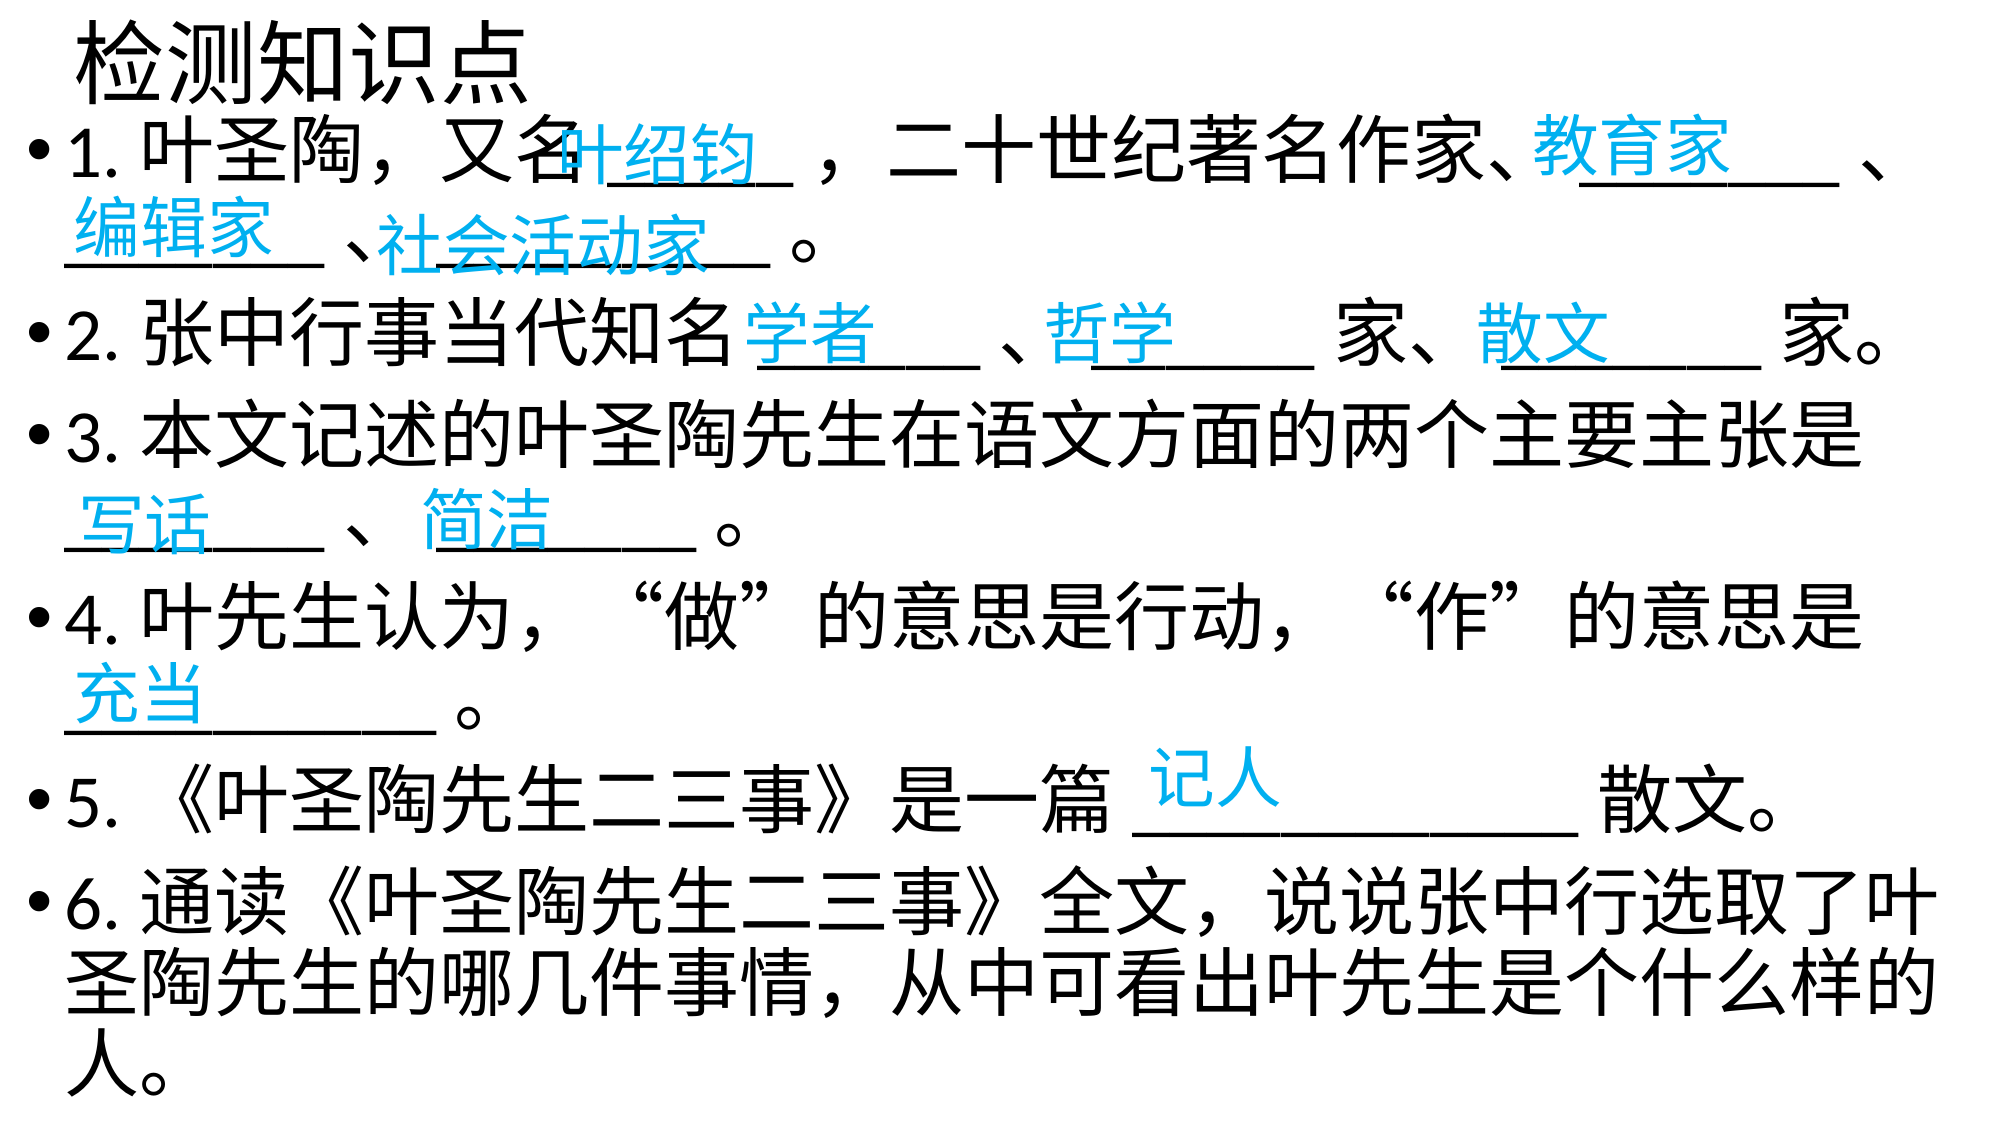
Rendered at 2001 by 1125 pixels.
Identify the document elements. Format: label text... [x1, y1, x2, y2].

list 1.叶圣陶，又名_____，二十世纪著名作家、_______、_______、_________。 2.张中行事当代知名______、______家、_______家。 3.本文记述的叶圣陶先生在语文方面的两个主要主张是_______、_______。 4.叶先生认为，“做”的意思是行动，“作”的意思是__________。 5.《叶圣陶先生二三事》是一篇____________散文。 6.通读《叶圣陶先生二三事》全文，说说张中行选取了叶圣陶先生的哪几件事情，从中可看出叶先生是个什么样的人。 [11, 105, 1962, 820]
text_box 散文 [1462, 284, 1741, 379]
text_box 教育家 [1517, 96, 1756, 192]
text_box 记人 [1133, 728, 1474, 823]
text_box 学者 [728, 284, 908, 379]
text_box 哲学 [1028, 284, 1298, 379]
text_box 写话 [63, 475, 322, 570]
text_box 充当 [58, 644, 416, 740]
text_box 编辑家 [58, 178, 322, 274]
text_box 社会活动家 [361, 196, 777, 291]
title 检测知识点 [58, 6, 1784, 105]
text_box 叶绍钧 [542, 105, 816, 200]
text_box 简洁 [405, 470, 617, 565]
